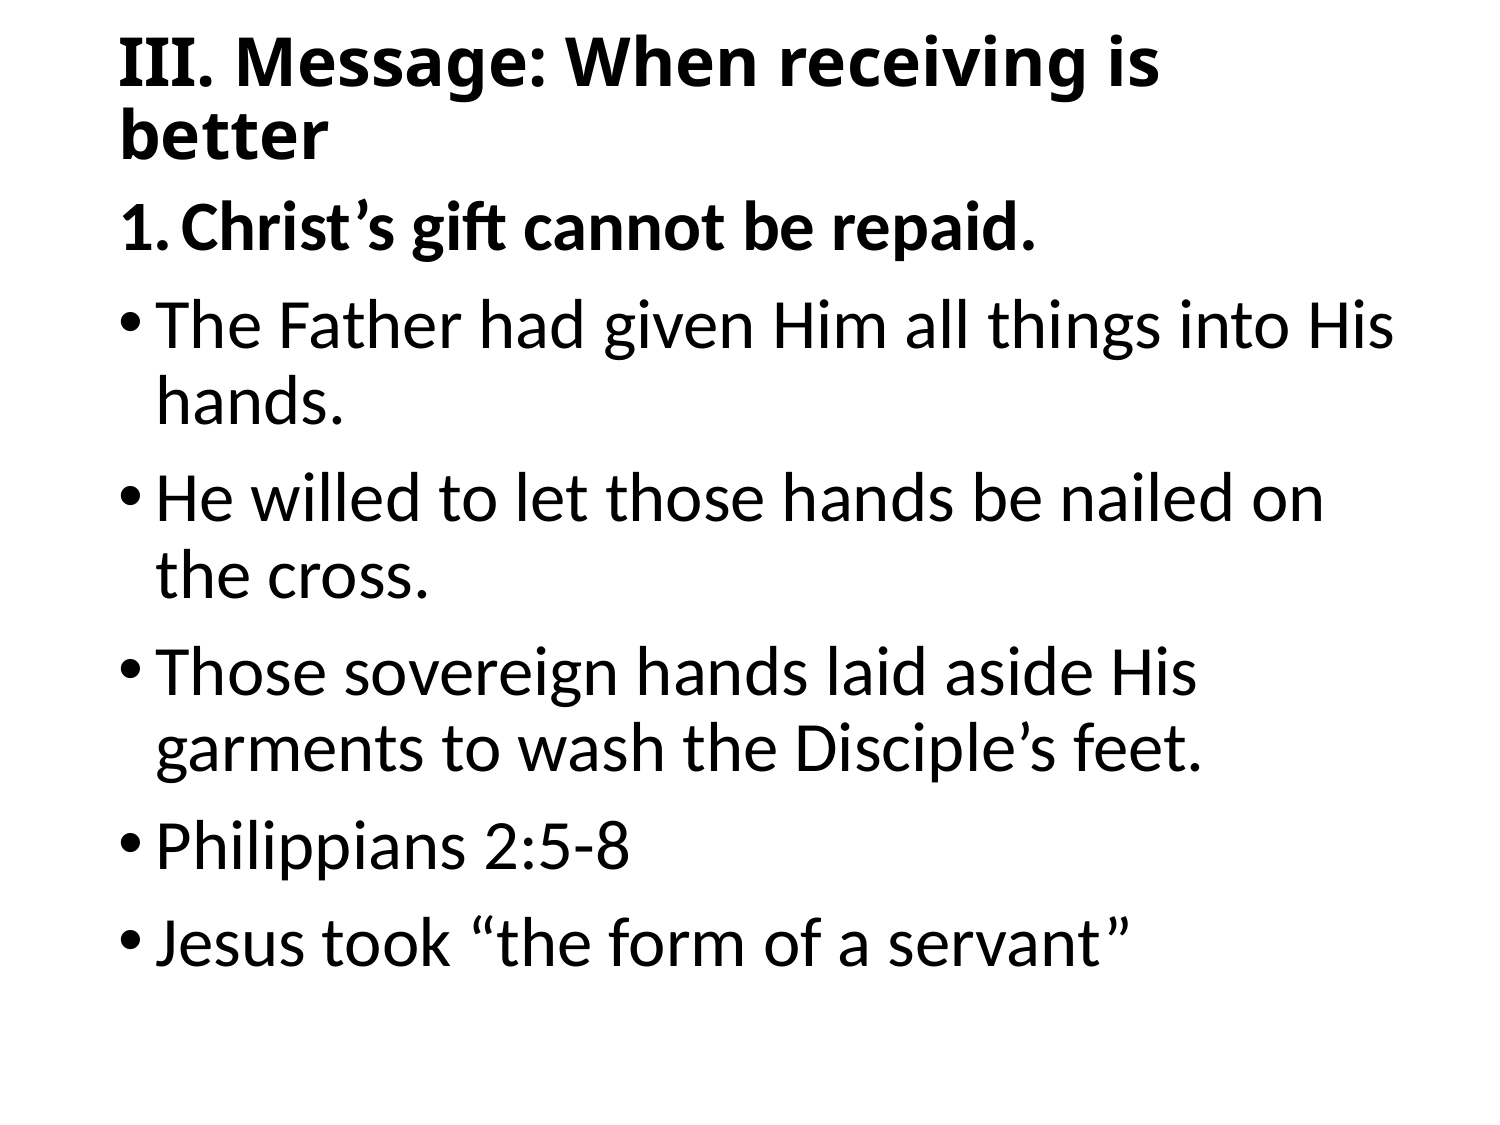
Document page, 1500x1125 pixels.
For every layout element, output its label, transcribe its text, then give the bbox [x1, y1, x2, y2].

title III. Message: When receiving is better [103, 19, 1397, 182]
list Christ’s gift cannot be repaid. The Father had given Him all things into His hands. He willed to let those hands be nailed on the cross. Those sovereign hands laid aside His garments to wash the Disciple’s feet. Philippians 2:5-8 Jesus took “the form of a servant” [103, 182, 1452, 757]
